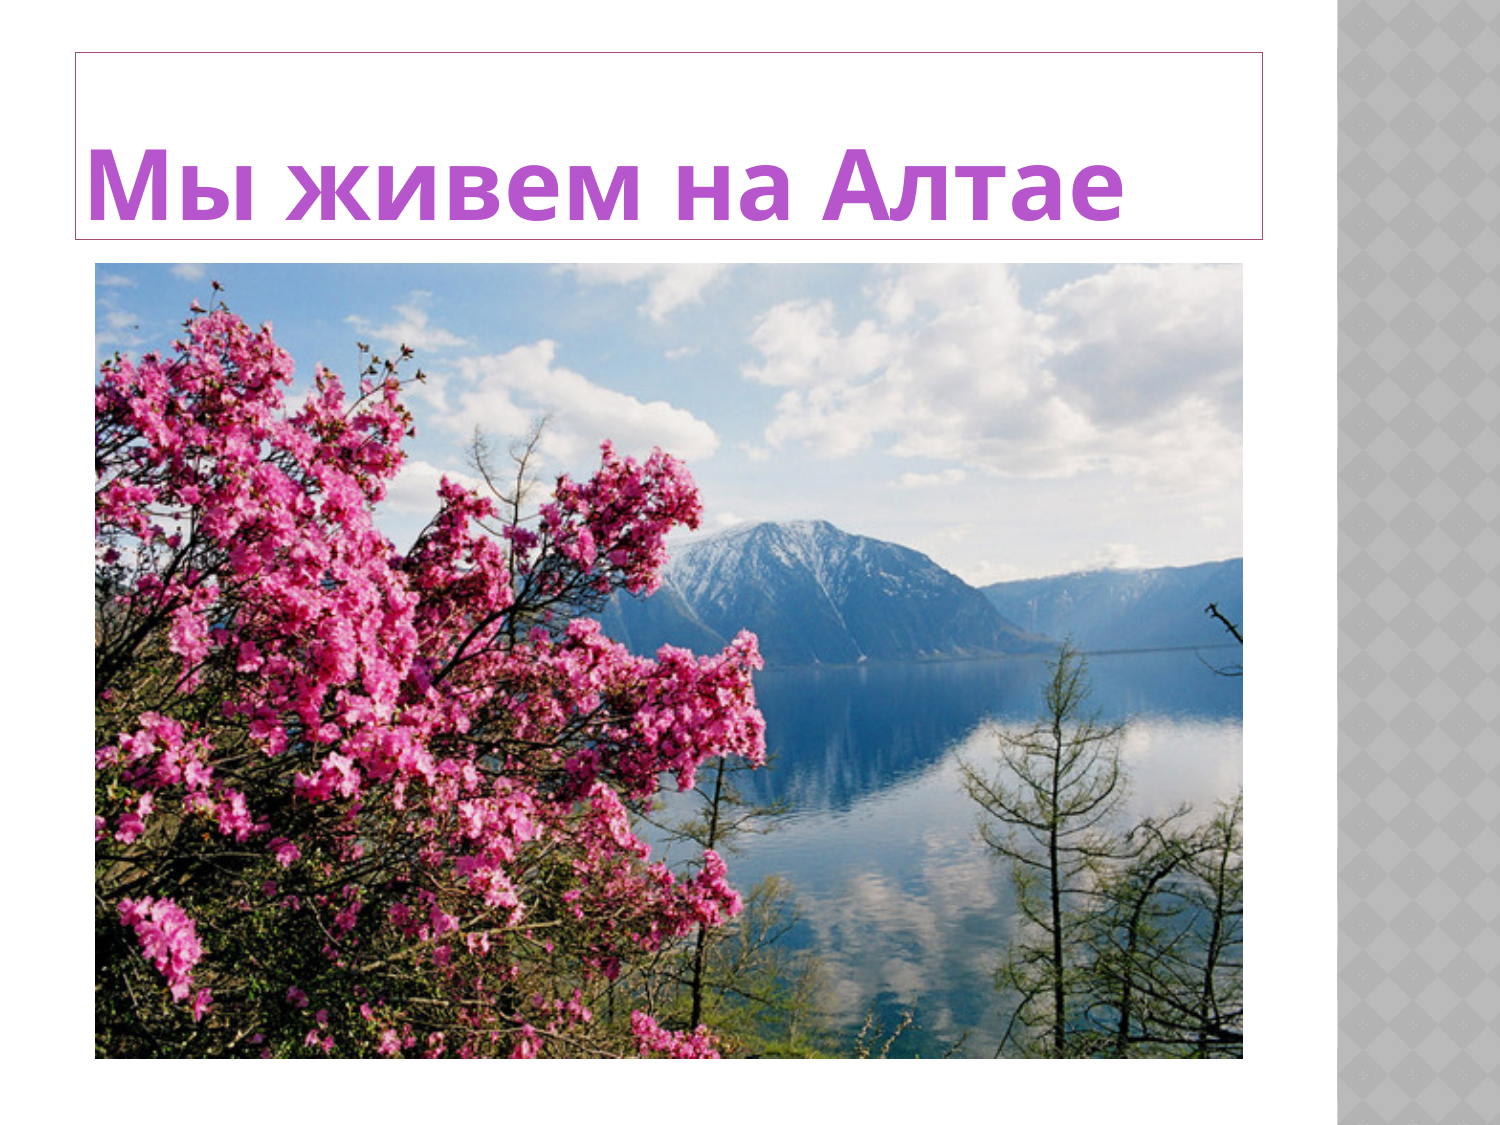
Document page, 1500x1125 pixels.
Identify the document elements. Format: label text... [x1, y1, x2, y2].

title Мы живем на Алтае [75, 52, 1263, 240]
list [94, 263, 1243, 1060]
